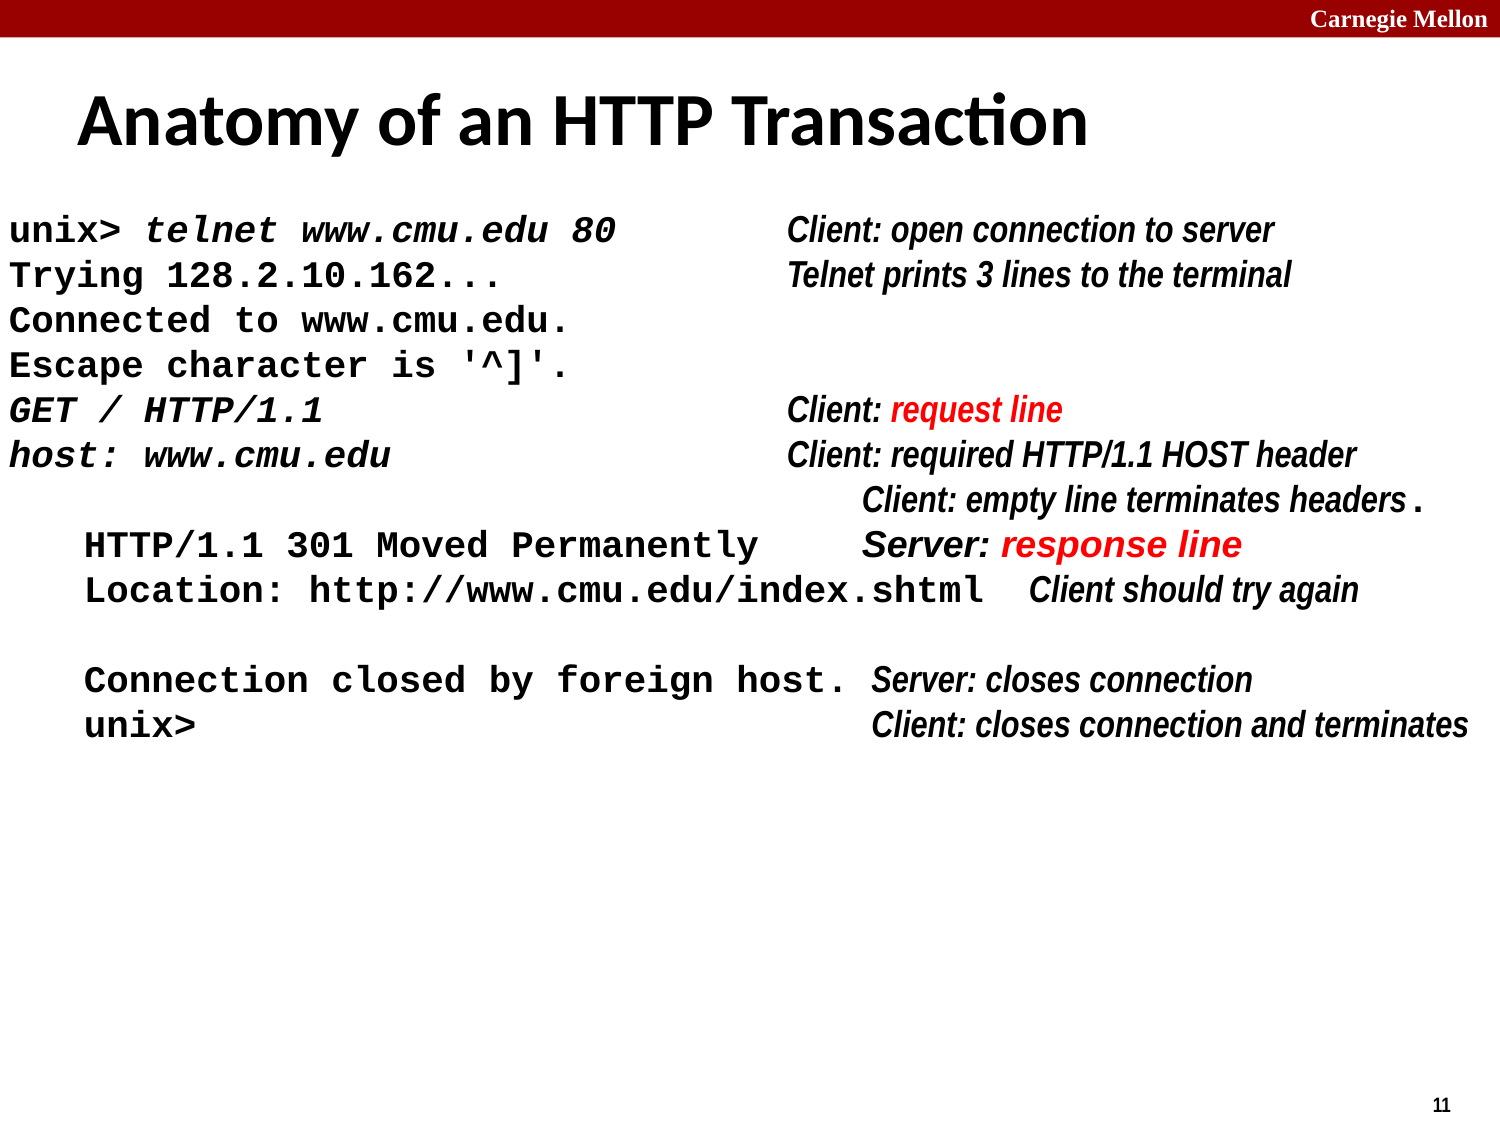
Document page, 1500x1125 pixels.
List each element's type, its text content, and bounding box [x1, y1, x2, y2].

text_box unix> telnet www.cmu.edu 80 Client: open connection to server Trying 128.2.10.162... Telnet prints 3 lines to the terminal Connected to www.cmu.edu. Escape character is '^]'. GET / HTTP/1.1 Client: request line host: www.cmu.edu Client: required HTTP/1.1 HOST header Client: empty line terminates headers. HTTP/1.1 301 Moved Permanently Server: response line Location: http://www.cmu.edu/index.shtml Client should try again Connection closed by foreign host. Server: closes connection unix> Client: closes connection and terminates [0, 197, 1484, 753]
title Anatomy of an HTTP Transaction [62, 68, 1346, 163]
